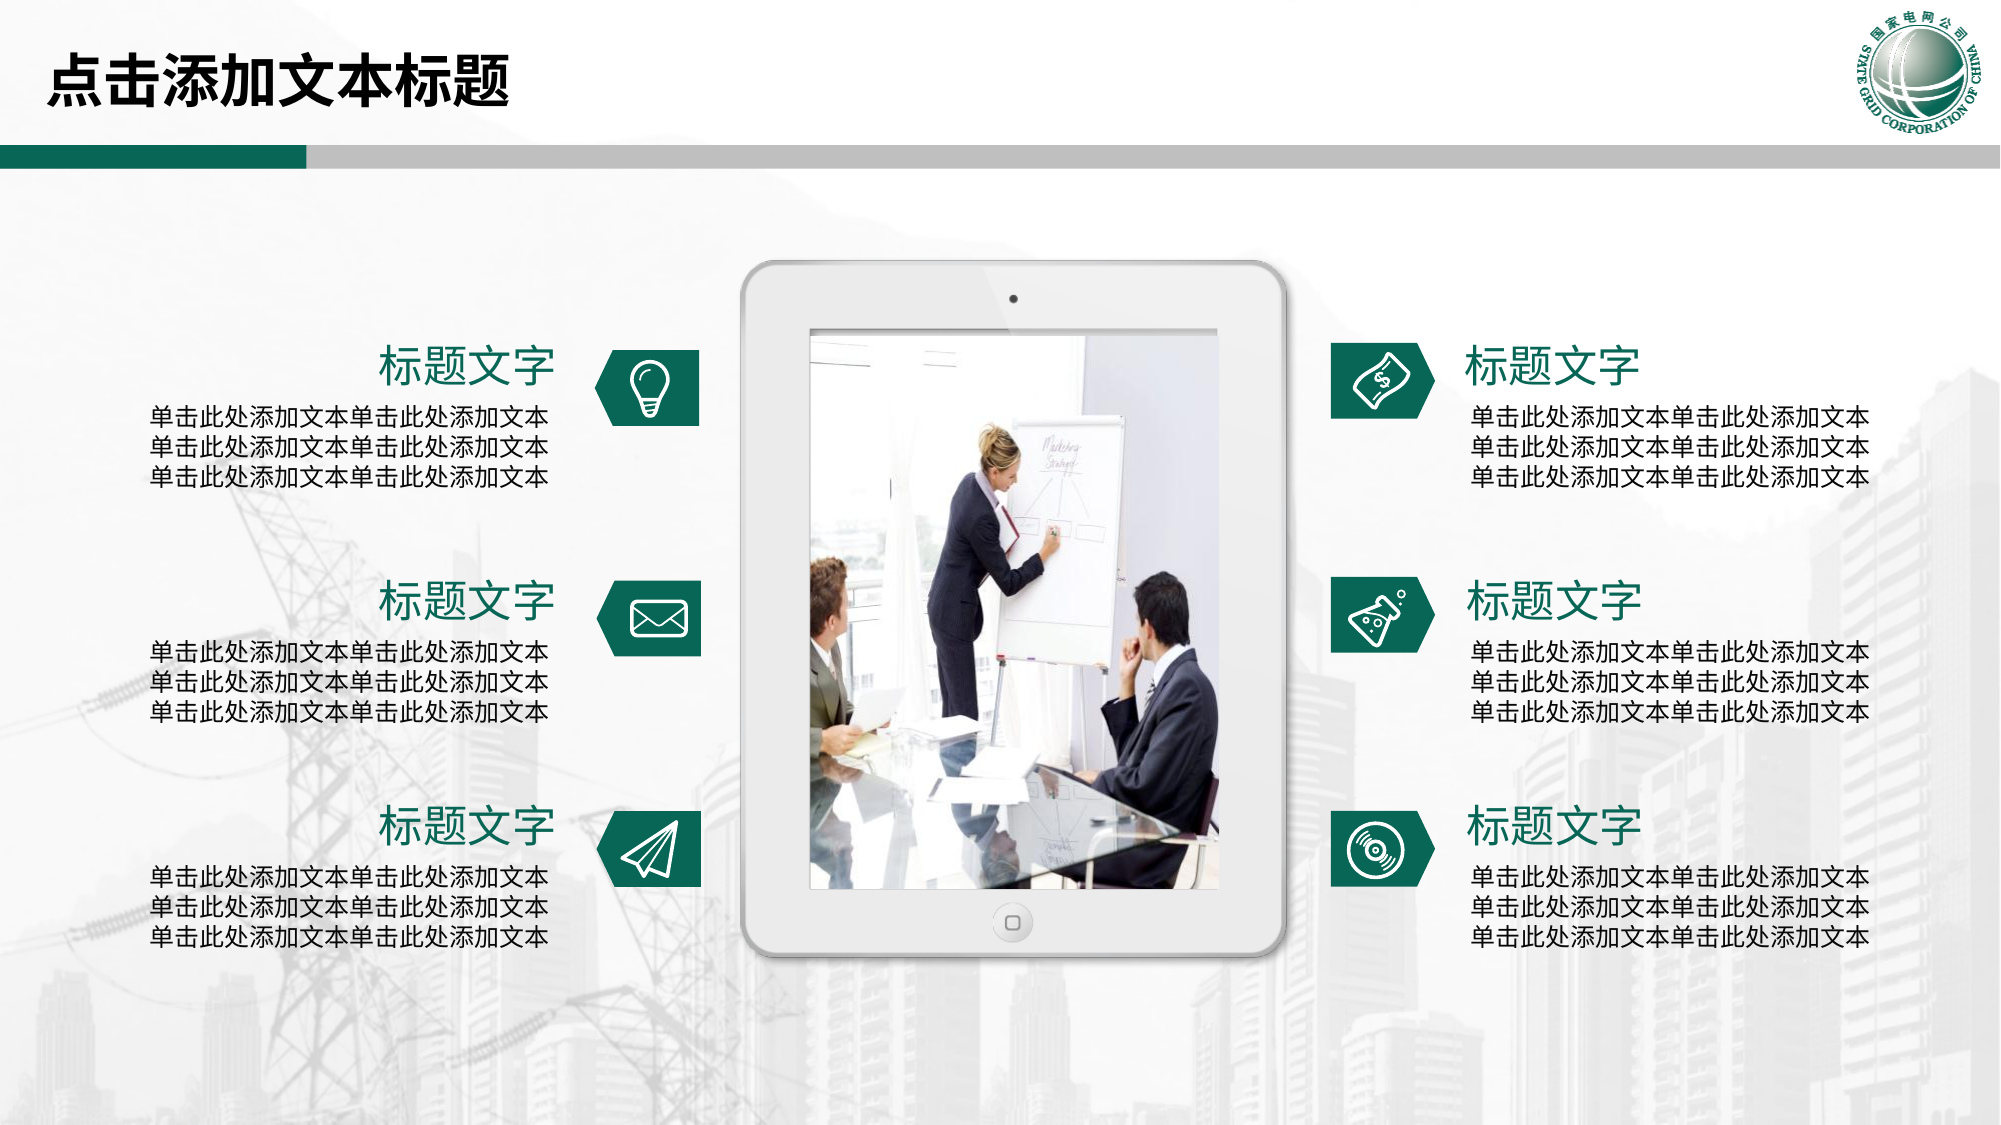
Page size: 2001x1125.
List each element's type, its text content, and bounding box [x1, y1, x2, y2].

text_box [1465, 572, 1892, 735]
text_box 点击添加文本标题 [0, 37, 692, 122]
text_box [149, 337, 571, 500]
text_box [596, 811, 701, 887]
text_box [594, 350, 700, 426]
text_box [596, 580, 701, 657]
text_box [149, 797, 571, 960]
picture [0, 0, 2001, 145]
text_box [1463, 337, 1892, 500]
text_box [731, 255, 1291, 963]
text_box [1330, 810, 1436, 887]
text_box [1330, 342, 1436, 419]
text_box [149, 572, 571, 735]
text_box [1330, 576, 1436, 653]
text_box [1465, 797, 1892, 960]
picture [0, 169, 2001, 1125]
